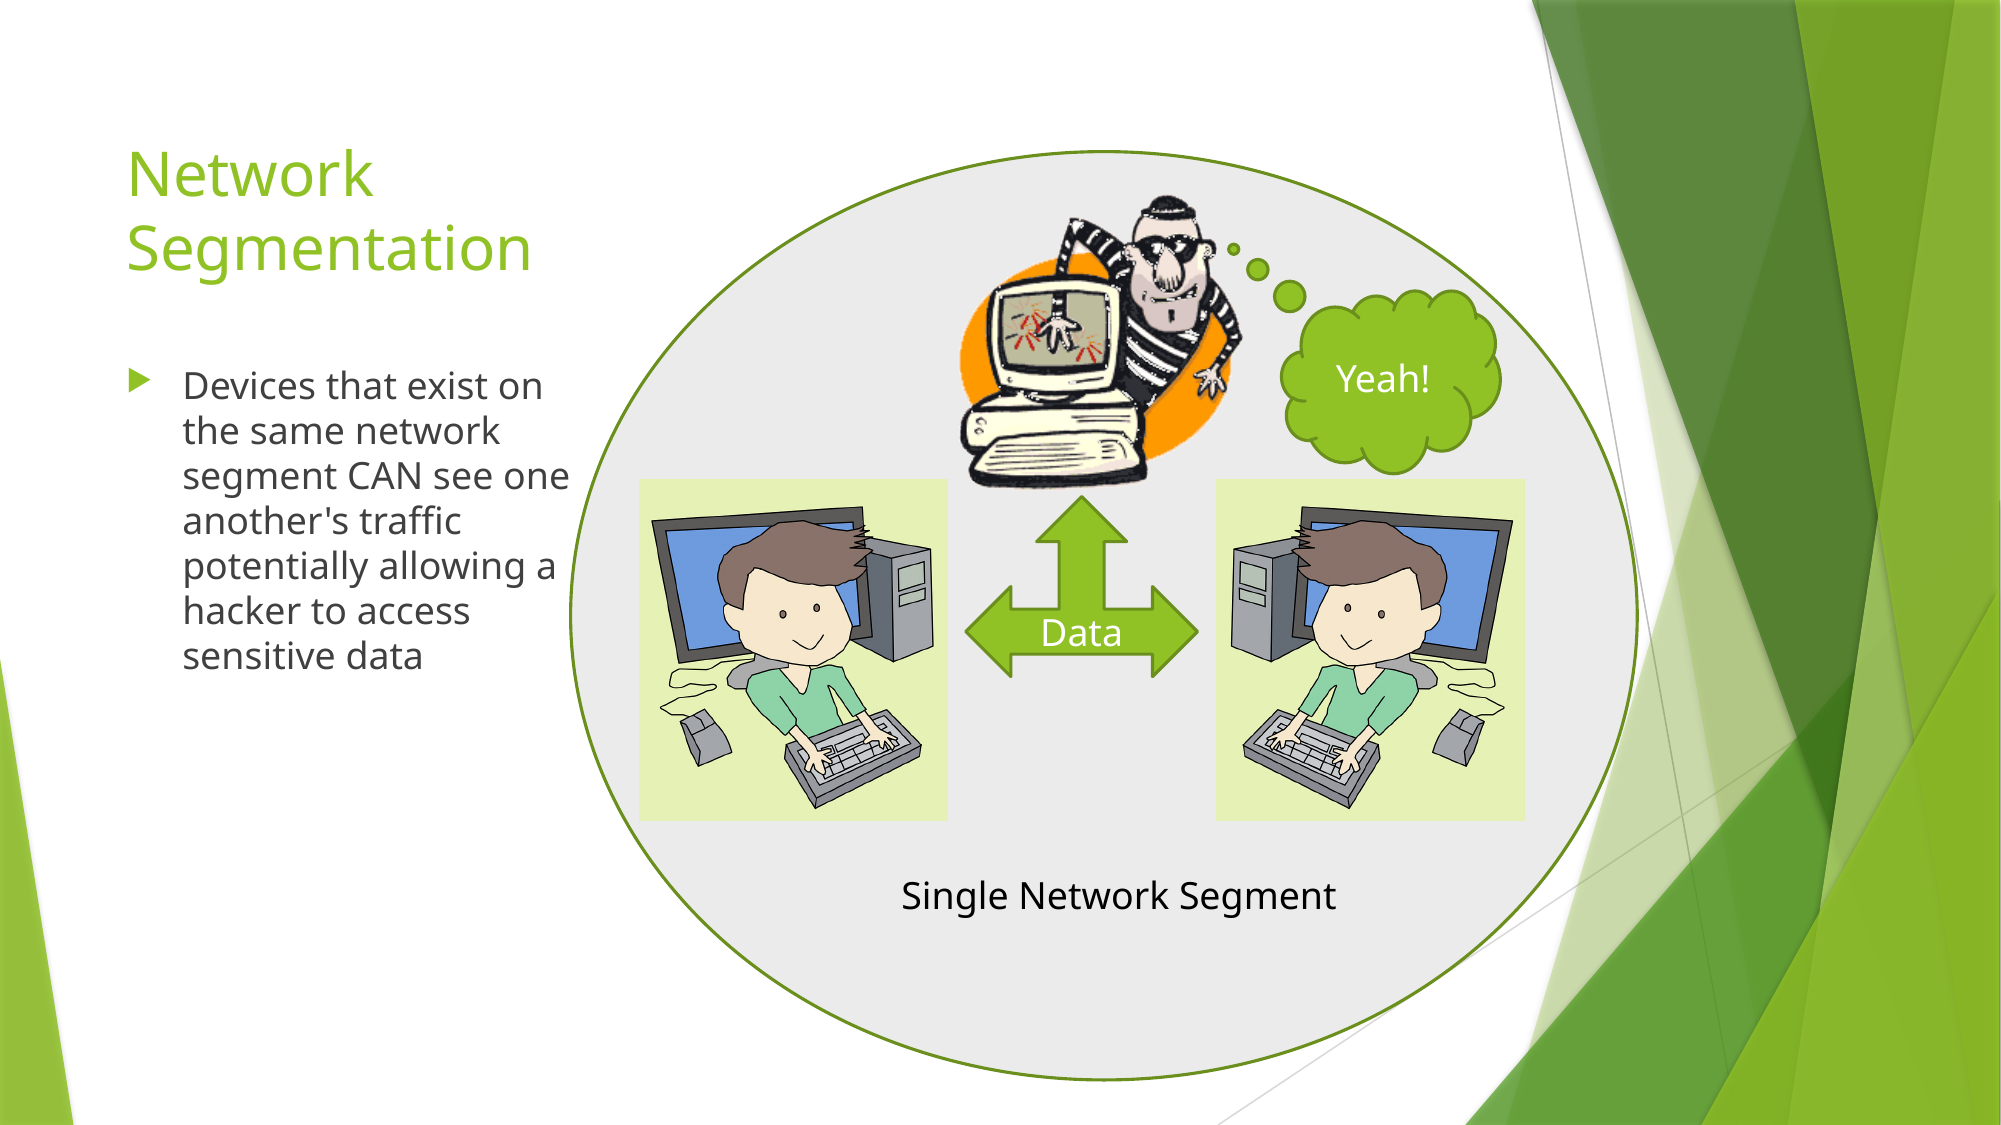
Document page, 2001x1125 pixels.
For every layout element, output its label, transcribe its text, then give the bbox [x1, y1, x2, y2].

title Network Segmentation [111, 99, 592, 317]
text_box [570, 151, 1638, 1081]
list Devices that exist on the same network segment CAN see one another's traffic potentially allowing a hacker to access sensitive data [111, 354, 565, 992]
